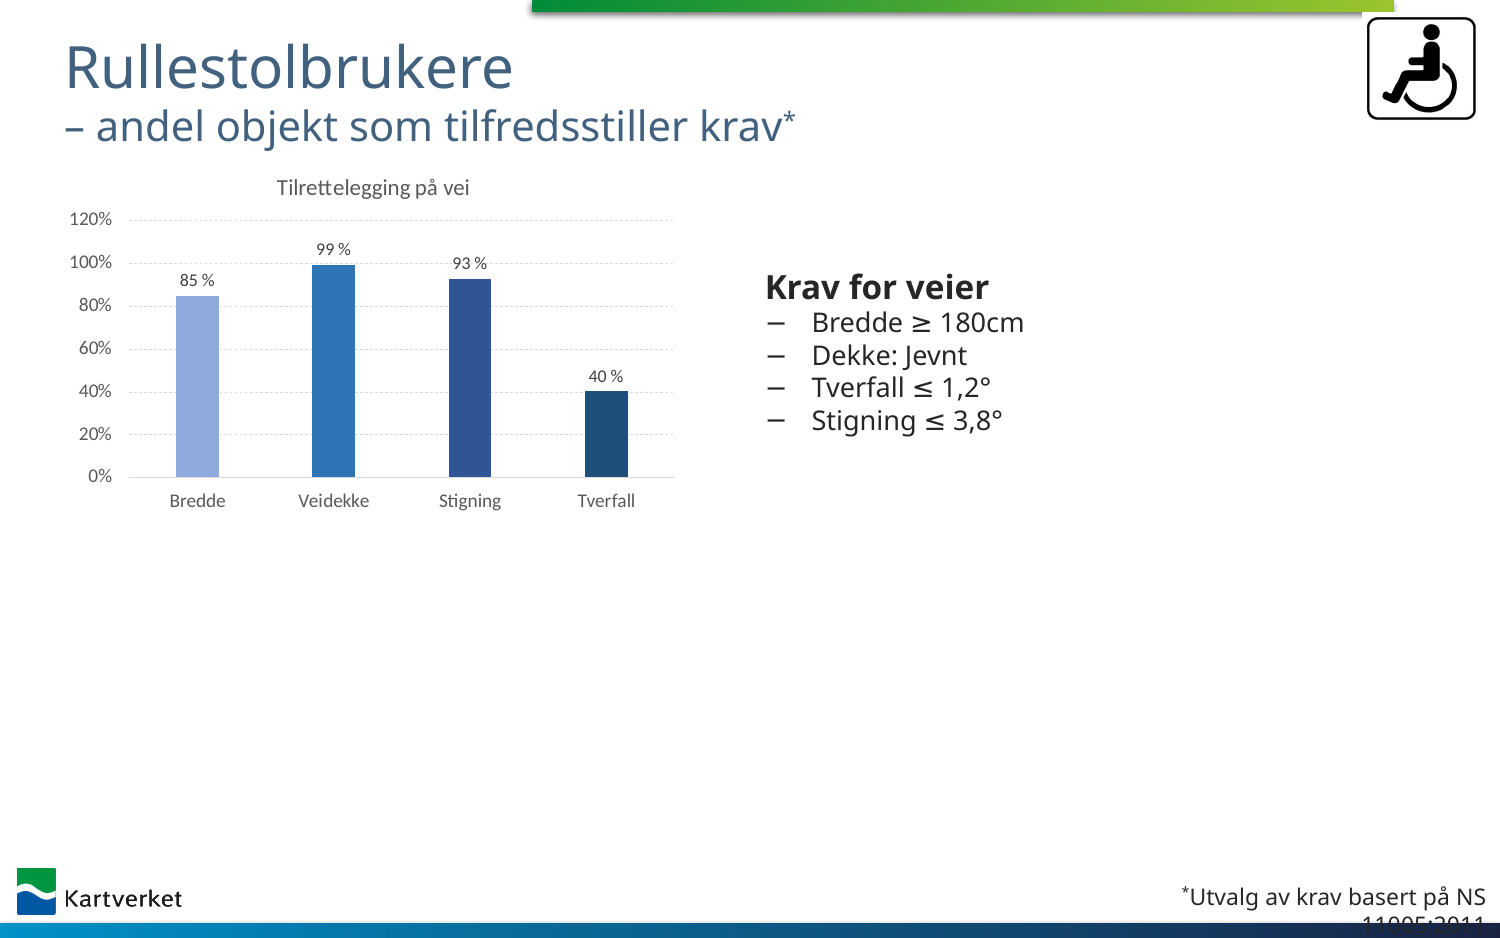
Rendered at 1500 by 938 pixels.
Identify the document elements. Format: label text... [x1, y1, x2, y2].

picture [62, 166, 685, 519]
picture [1362, 12, 1481, 126]
text_box Rullestolbrukere – andel objekt som tilfredsstiller krav* [49, 25, 1431, 158]
text_box Krav for veier Bredde ≥ 180cm Dekke: Jevnt Tverfall ≤ 1,2° Stigning ≤ 3,8° [750, 258, 1234, 444]
text_box *Utvalg av krav basert på NS 11005:2011 [1068, 873, 1500, 938]
